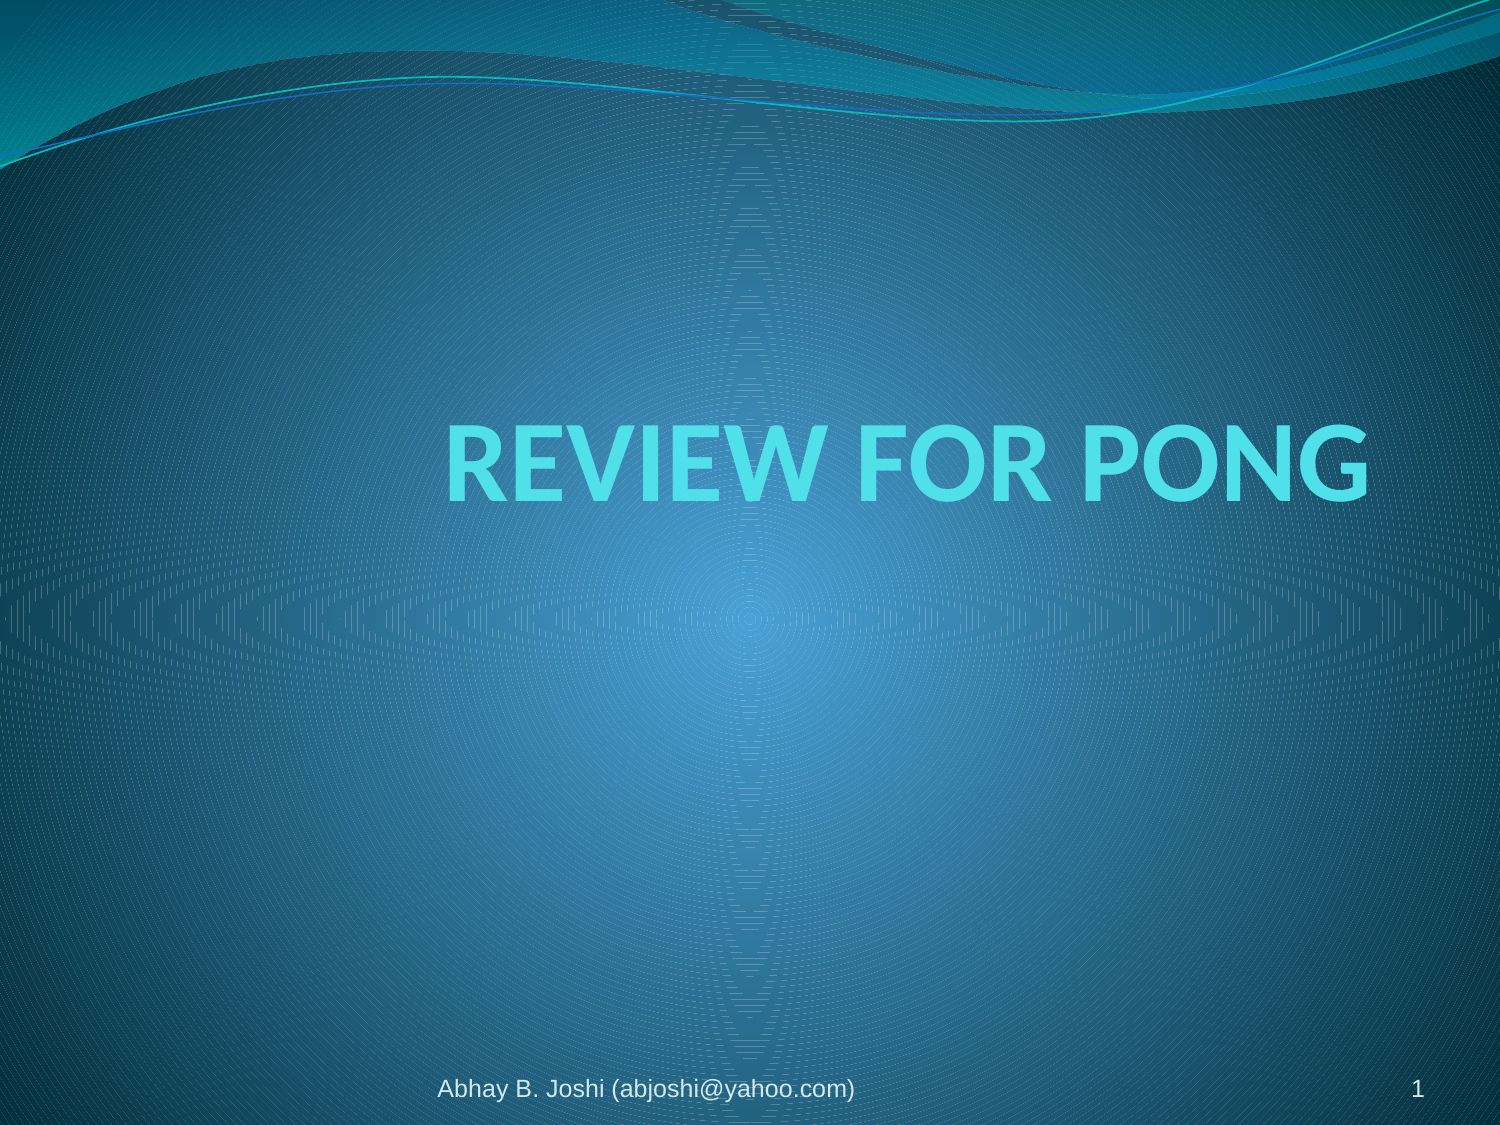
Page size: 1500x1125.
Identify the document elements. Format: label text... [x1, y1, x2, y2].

title REVIEW FOR PONG [87, 224, 1376, 525]
slide_number 1 [1299, 1042, 1425, 1103]
footer Abhay B. Joshi (abjoshi@yahoo.com) [437, 1042, 988, 1103]
